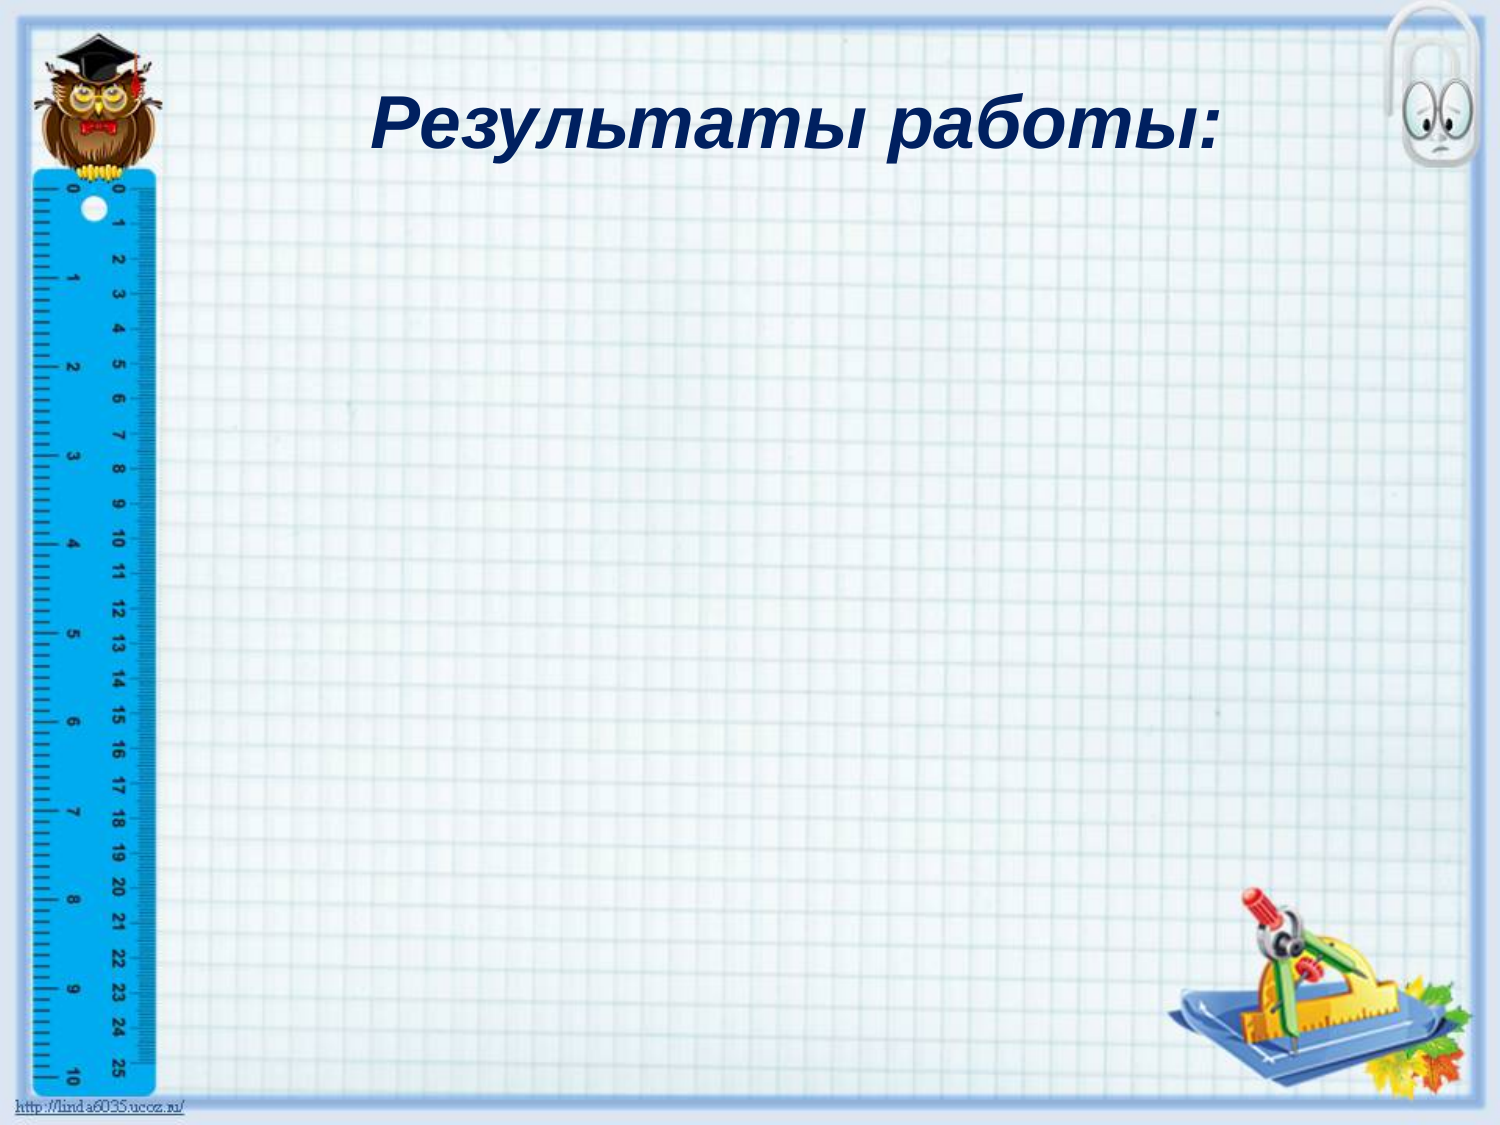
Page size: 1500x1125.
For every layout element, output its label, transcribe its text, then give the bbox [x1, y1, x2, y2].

picture [0, 0, 1500, 1125]
text_box [210, 93, 1365, 284]
text_box Результаты работы: [253, 66, 1341, 172]
